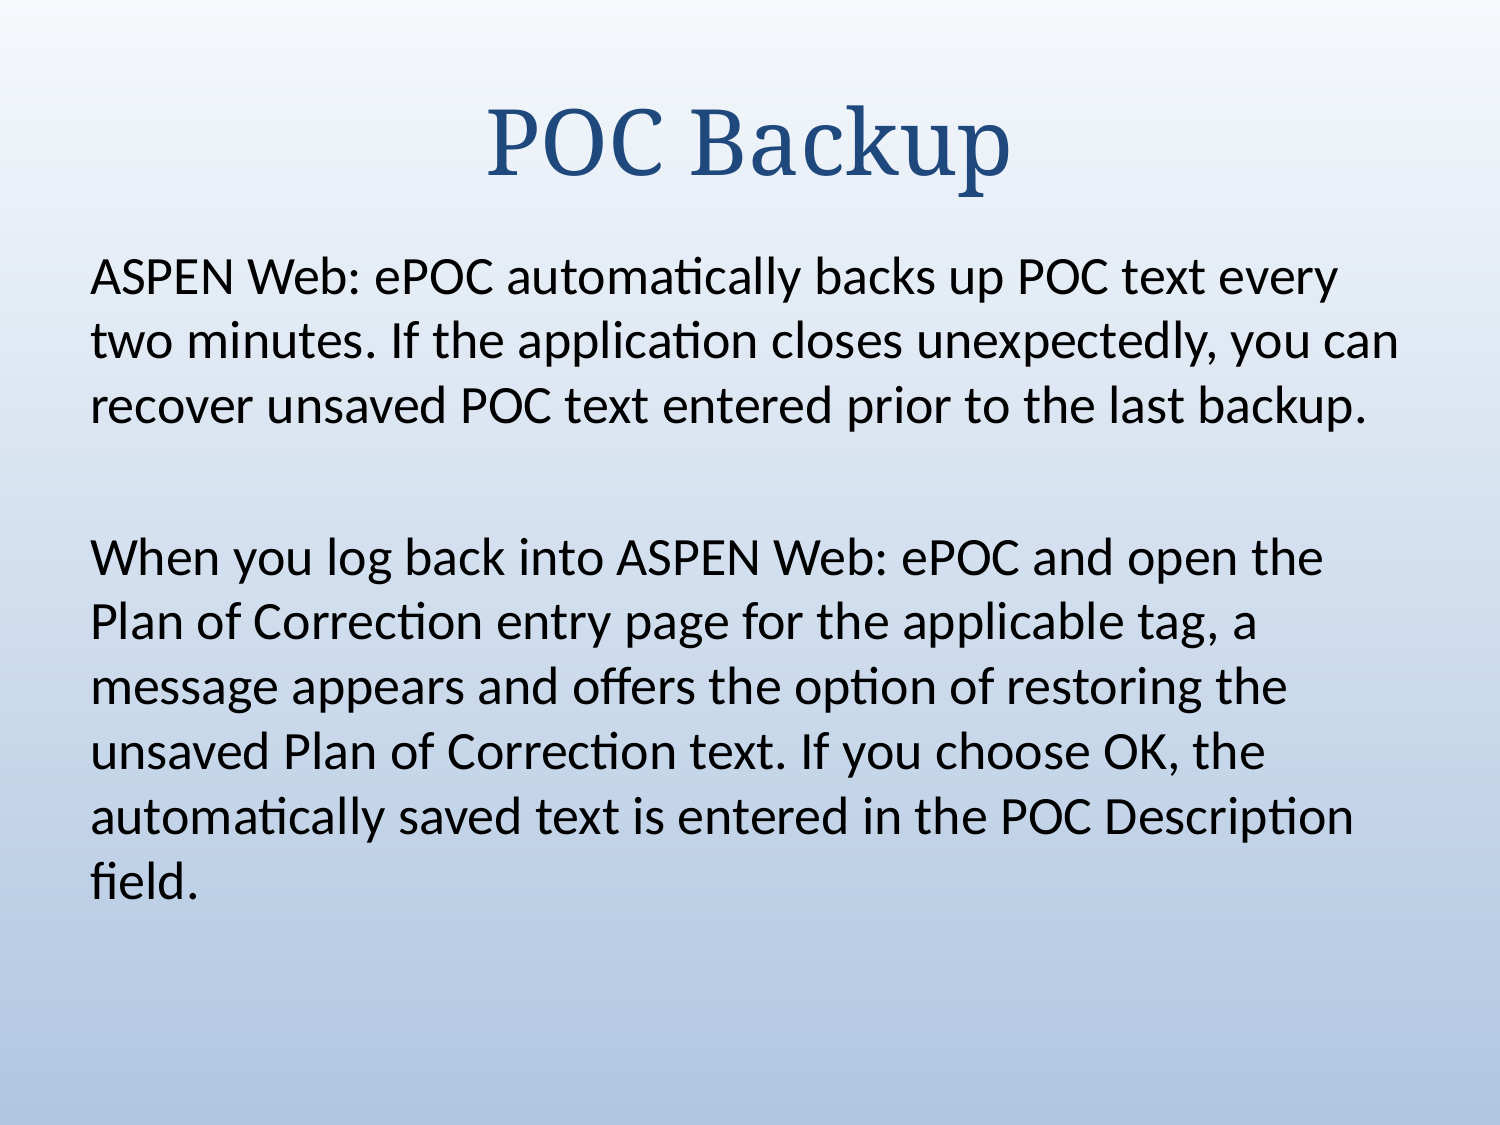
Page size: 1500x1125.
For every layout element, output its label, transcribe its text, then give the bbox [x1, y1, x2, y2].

title POC Backup [75, 45, 1425, 232]
list ASPEN Web: ePOC automatically backs up POC text every two minutes. If the application closes unexpectedly, you can recover unsaved POC text entered prior to the last backup. When you log back into ASPEN Web: ePOC and open the Plan of Correction entry page for the applicable tag, a message appears and offers the option of restoring the unsaved Plan of Correction text. If you choose OK, the automatically saved text is entered in the POC Description field. [75, 232, 1425, 975]
